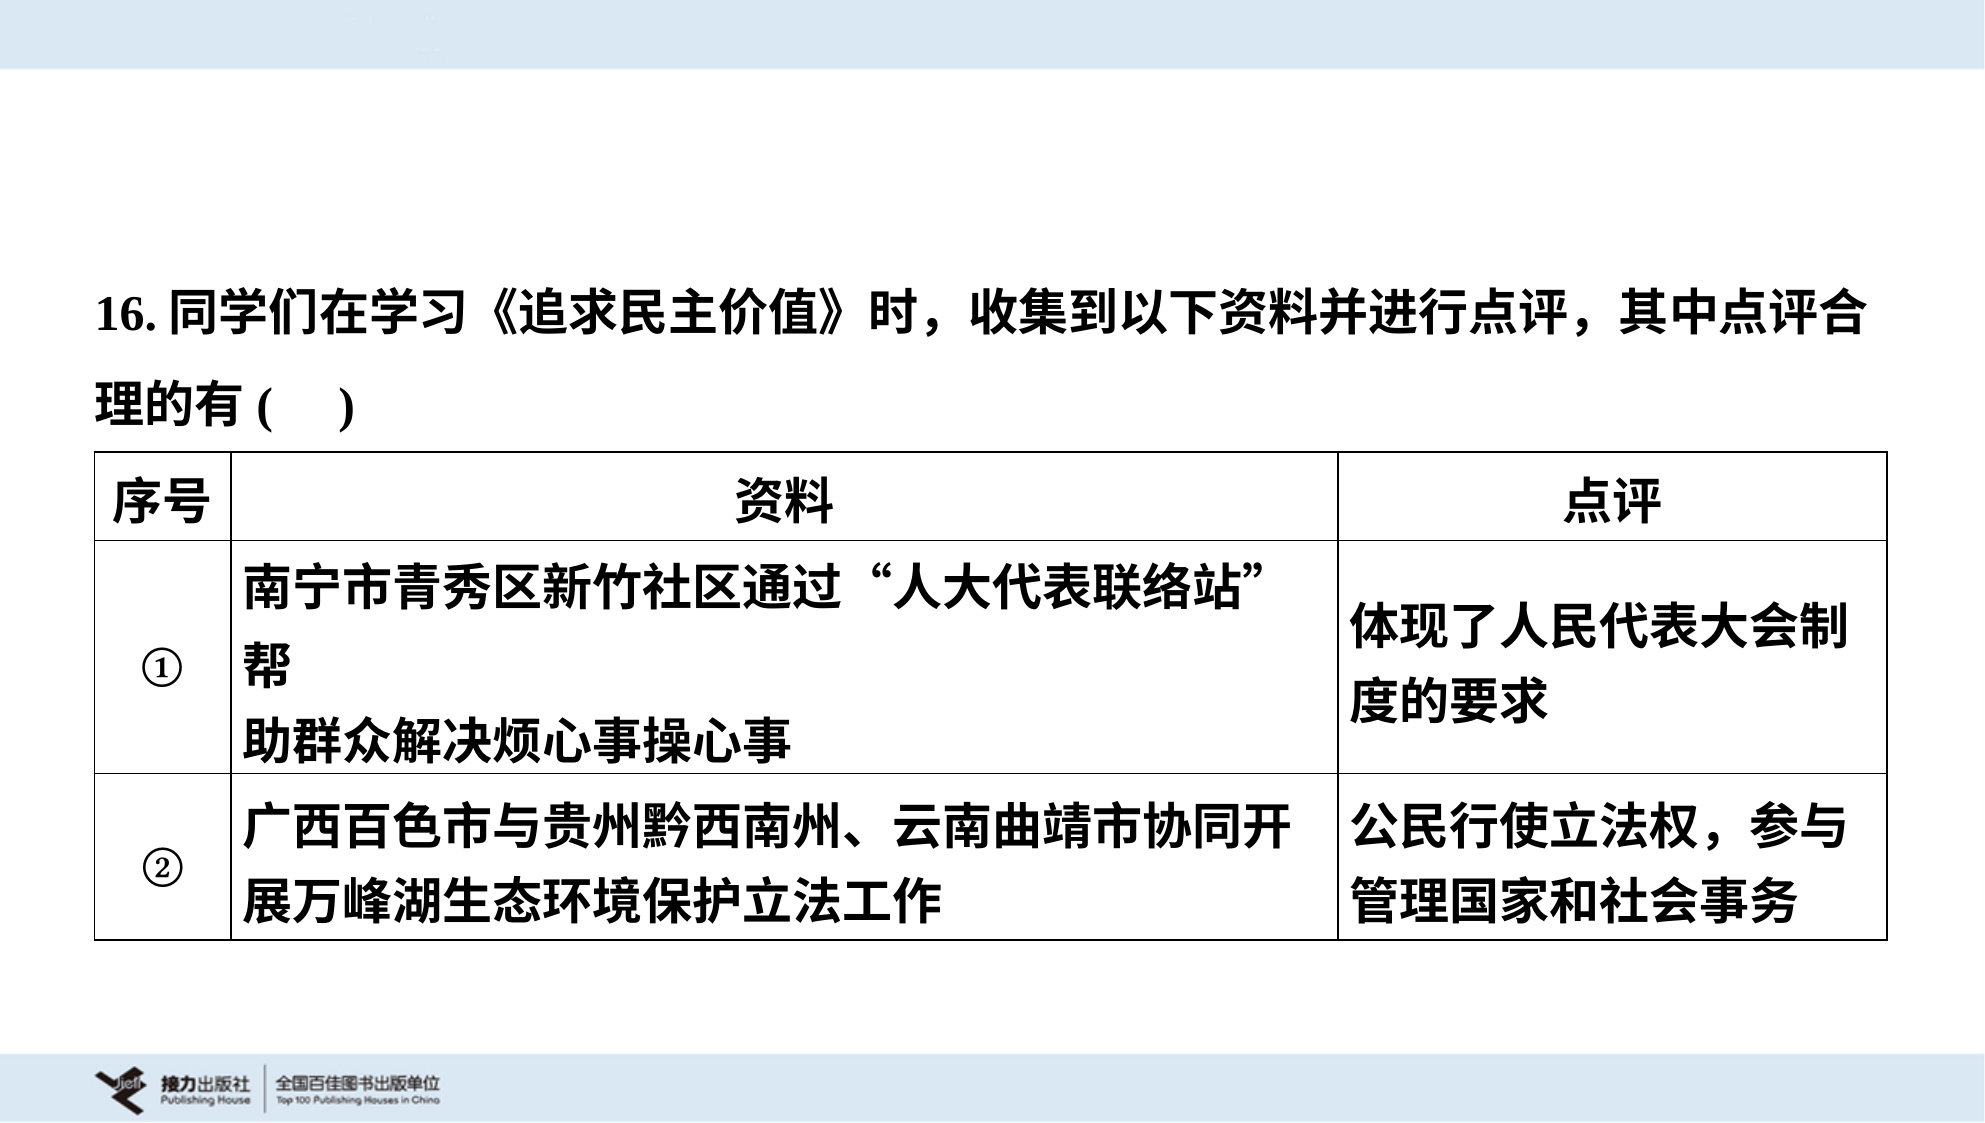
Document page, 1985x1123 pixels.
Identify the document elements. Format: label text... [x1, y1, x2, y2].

picture [0, 0, 1985, 1122]
table_cell 公民行使立法权，参与 管理国家和社会事务 [1339, 774, 1886, 939]
table_header 序号 [95, 453, 230, 540]
table_cell 体现了人民代表大会制 度的要求 [1339, 541, 1886, 773]
table_header 点评 [1339, 453, 1886, 540]
table_cell ① [95, 541, 230, 773]
table_header 资料 [232, 453, 1337, 540]
table_cell 南宁市青秀区新竹社区通过“人大代表联络站”帮 助群众解决烦心事操心事 [232, 541, 1337, 773]
table_cell 广西百色市与贵州黔西南州、云南曲靖市协同开 展万峰湖生态环境保护立法工作 [232, 774, 1337, 939]
text_box 16.同学们在学习《追求民主价值》时，收集到以下资料并进行点评，其中点评合 理的有( ) [94, 249, 1892, 433]
table_cell ② [95, 774, 230, 939]
